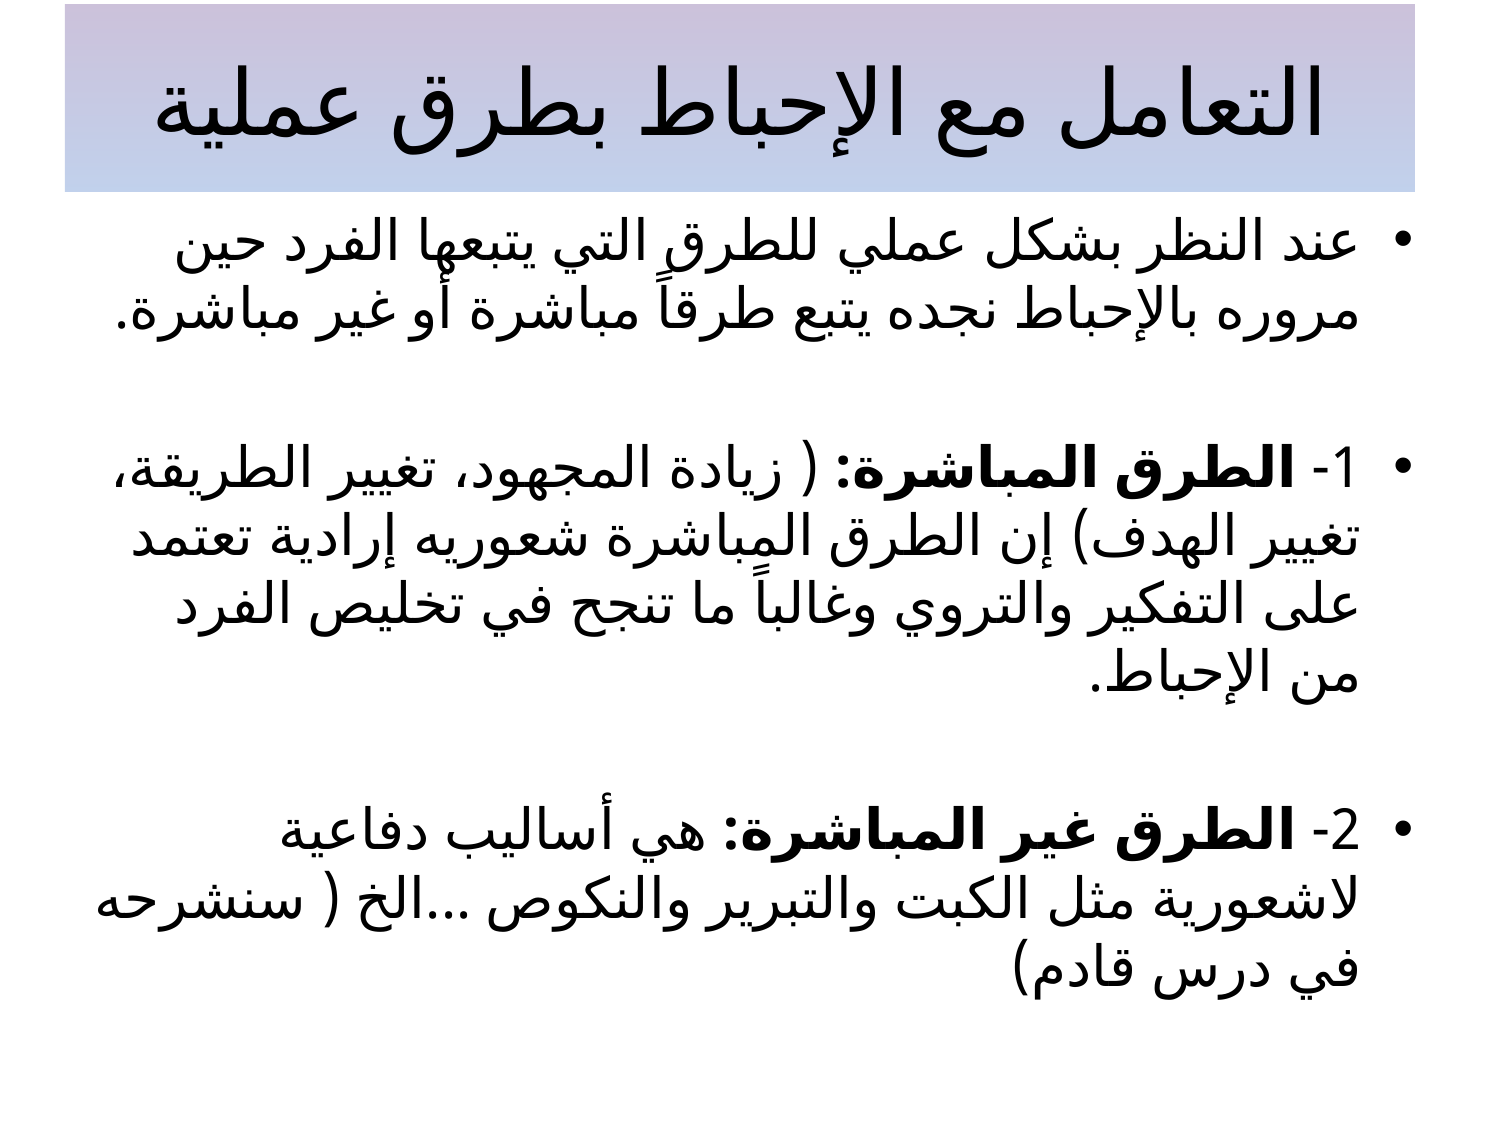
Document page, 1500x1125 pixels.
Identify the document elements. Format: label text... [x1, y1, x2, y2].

title التعامل مع الإحباط بطرق عملية [64, 4, 1415, 192]
list عند النظر بشكل عملي للطرق التي يتبعها الفرد حين مروره بالإحباط نجده يتبع طرقاً مباشرة أو غير مباشرة. 1- الطرق المباشرة: ( زيادة المجهود، تغيير الطريقة، تغيير الهدف) إن الطرق المباشرة شعوريه إرادية تعتمد على التفكير والتروي وغالباً ما تنجح في تخليص الفرد من الإحباط. 2- الطرق غير المباشرة: هي أساليب دفاعية لاشعورية مثل الكبت والتبرير والنكوص ...الخ ( سنشرحه في درس قادم) [75, 196, 1425, 1059]
